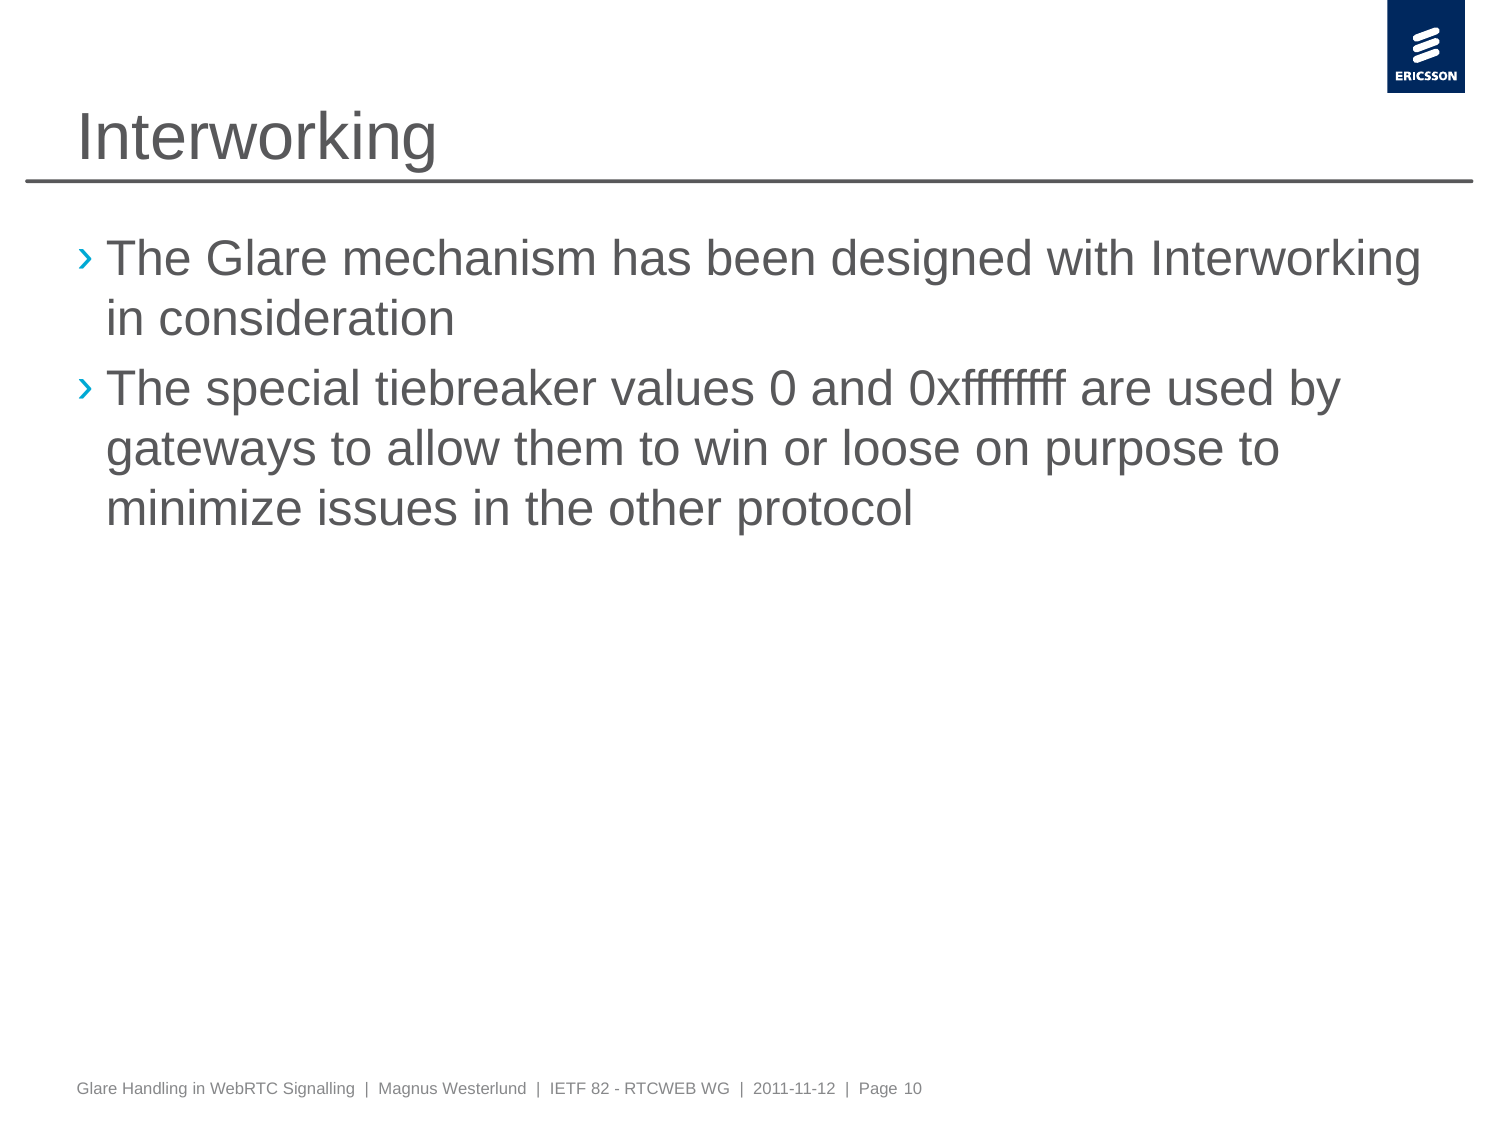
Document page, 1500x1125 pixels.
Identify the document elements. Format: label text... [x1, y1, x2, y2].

list The Glare mechanism has been designed with Interworking in consideration The special tiebreaker values 0 and 0xffffffff are used by gateways to allow them to win or loose on purpose to minimize issues in the other protocol [64, 225, 1436, 929]
title Interworking [64, 91, 1349, 173]
